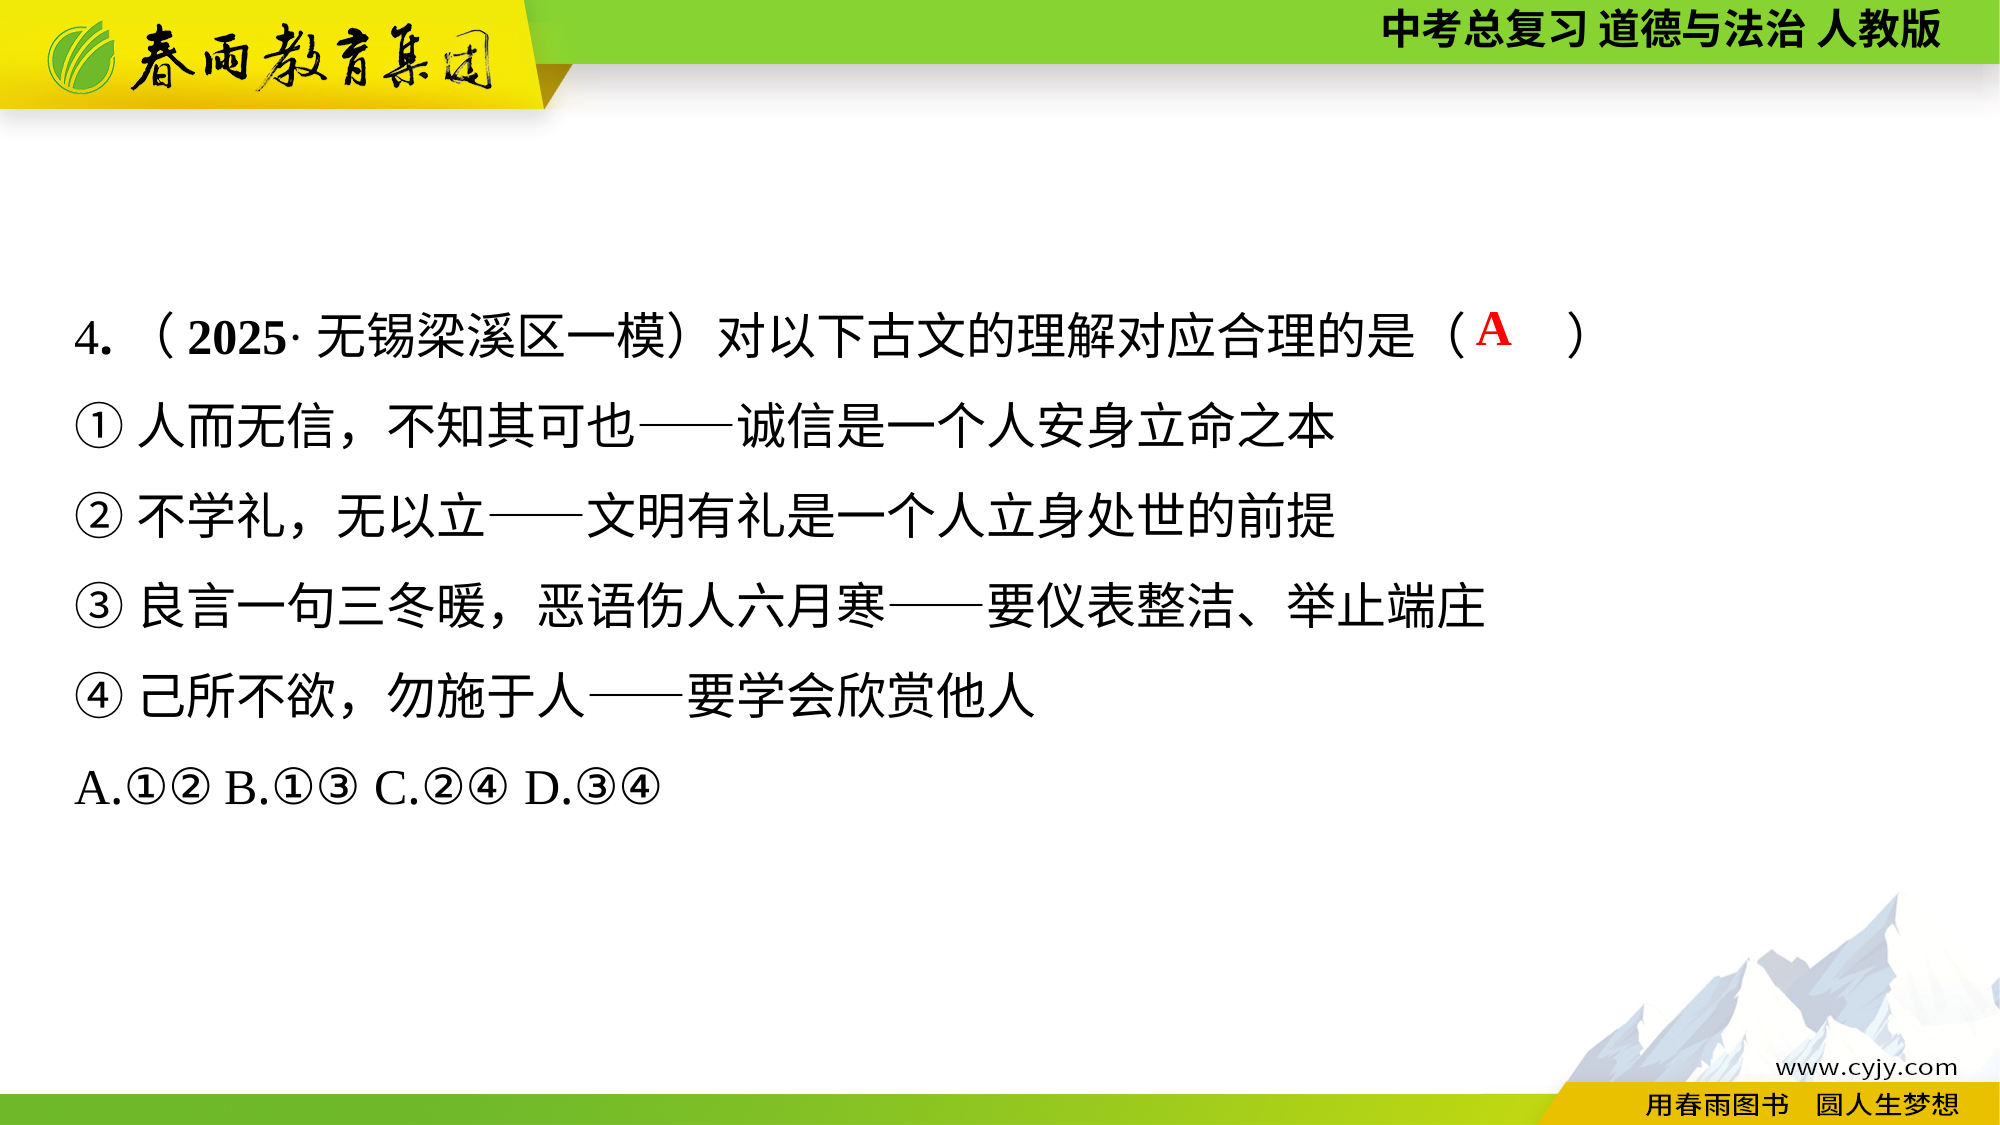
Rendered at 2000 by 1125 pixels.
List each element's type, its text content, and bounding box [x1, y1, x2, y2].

list 4.（2025·无锡梁溪区一模）对以下古文的理解对应合理的是（ ） ①人而无信，不知其可也——诚信是一个人安身立命之本 ②不学礼，无以立——文明有礼是一个人立身处世的前提 ③良言一句三冬暖，恶语伤人六月寒——要仪表整洁、举止端庄 ④己所不欲，勿施于人——要学会欣赏他人 A.①② B.①③ C.②④ D.③④ [59, 267, 1944, 817]
picture [0, 0, 2000, 1125]
text_box A [1461, 287, 1527, 363]
